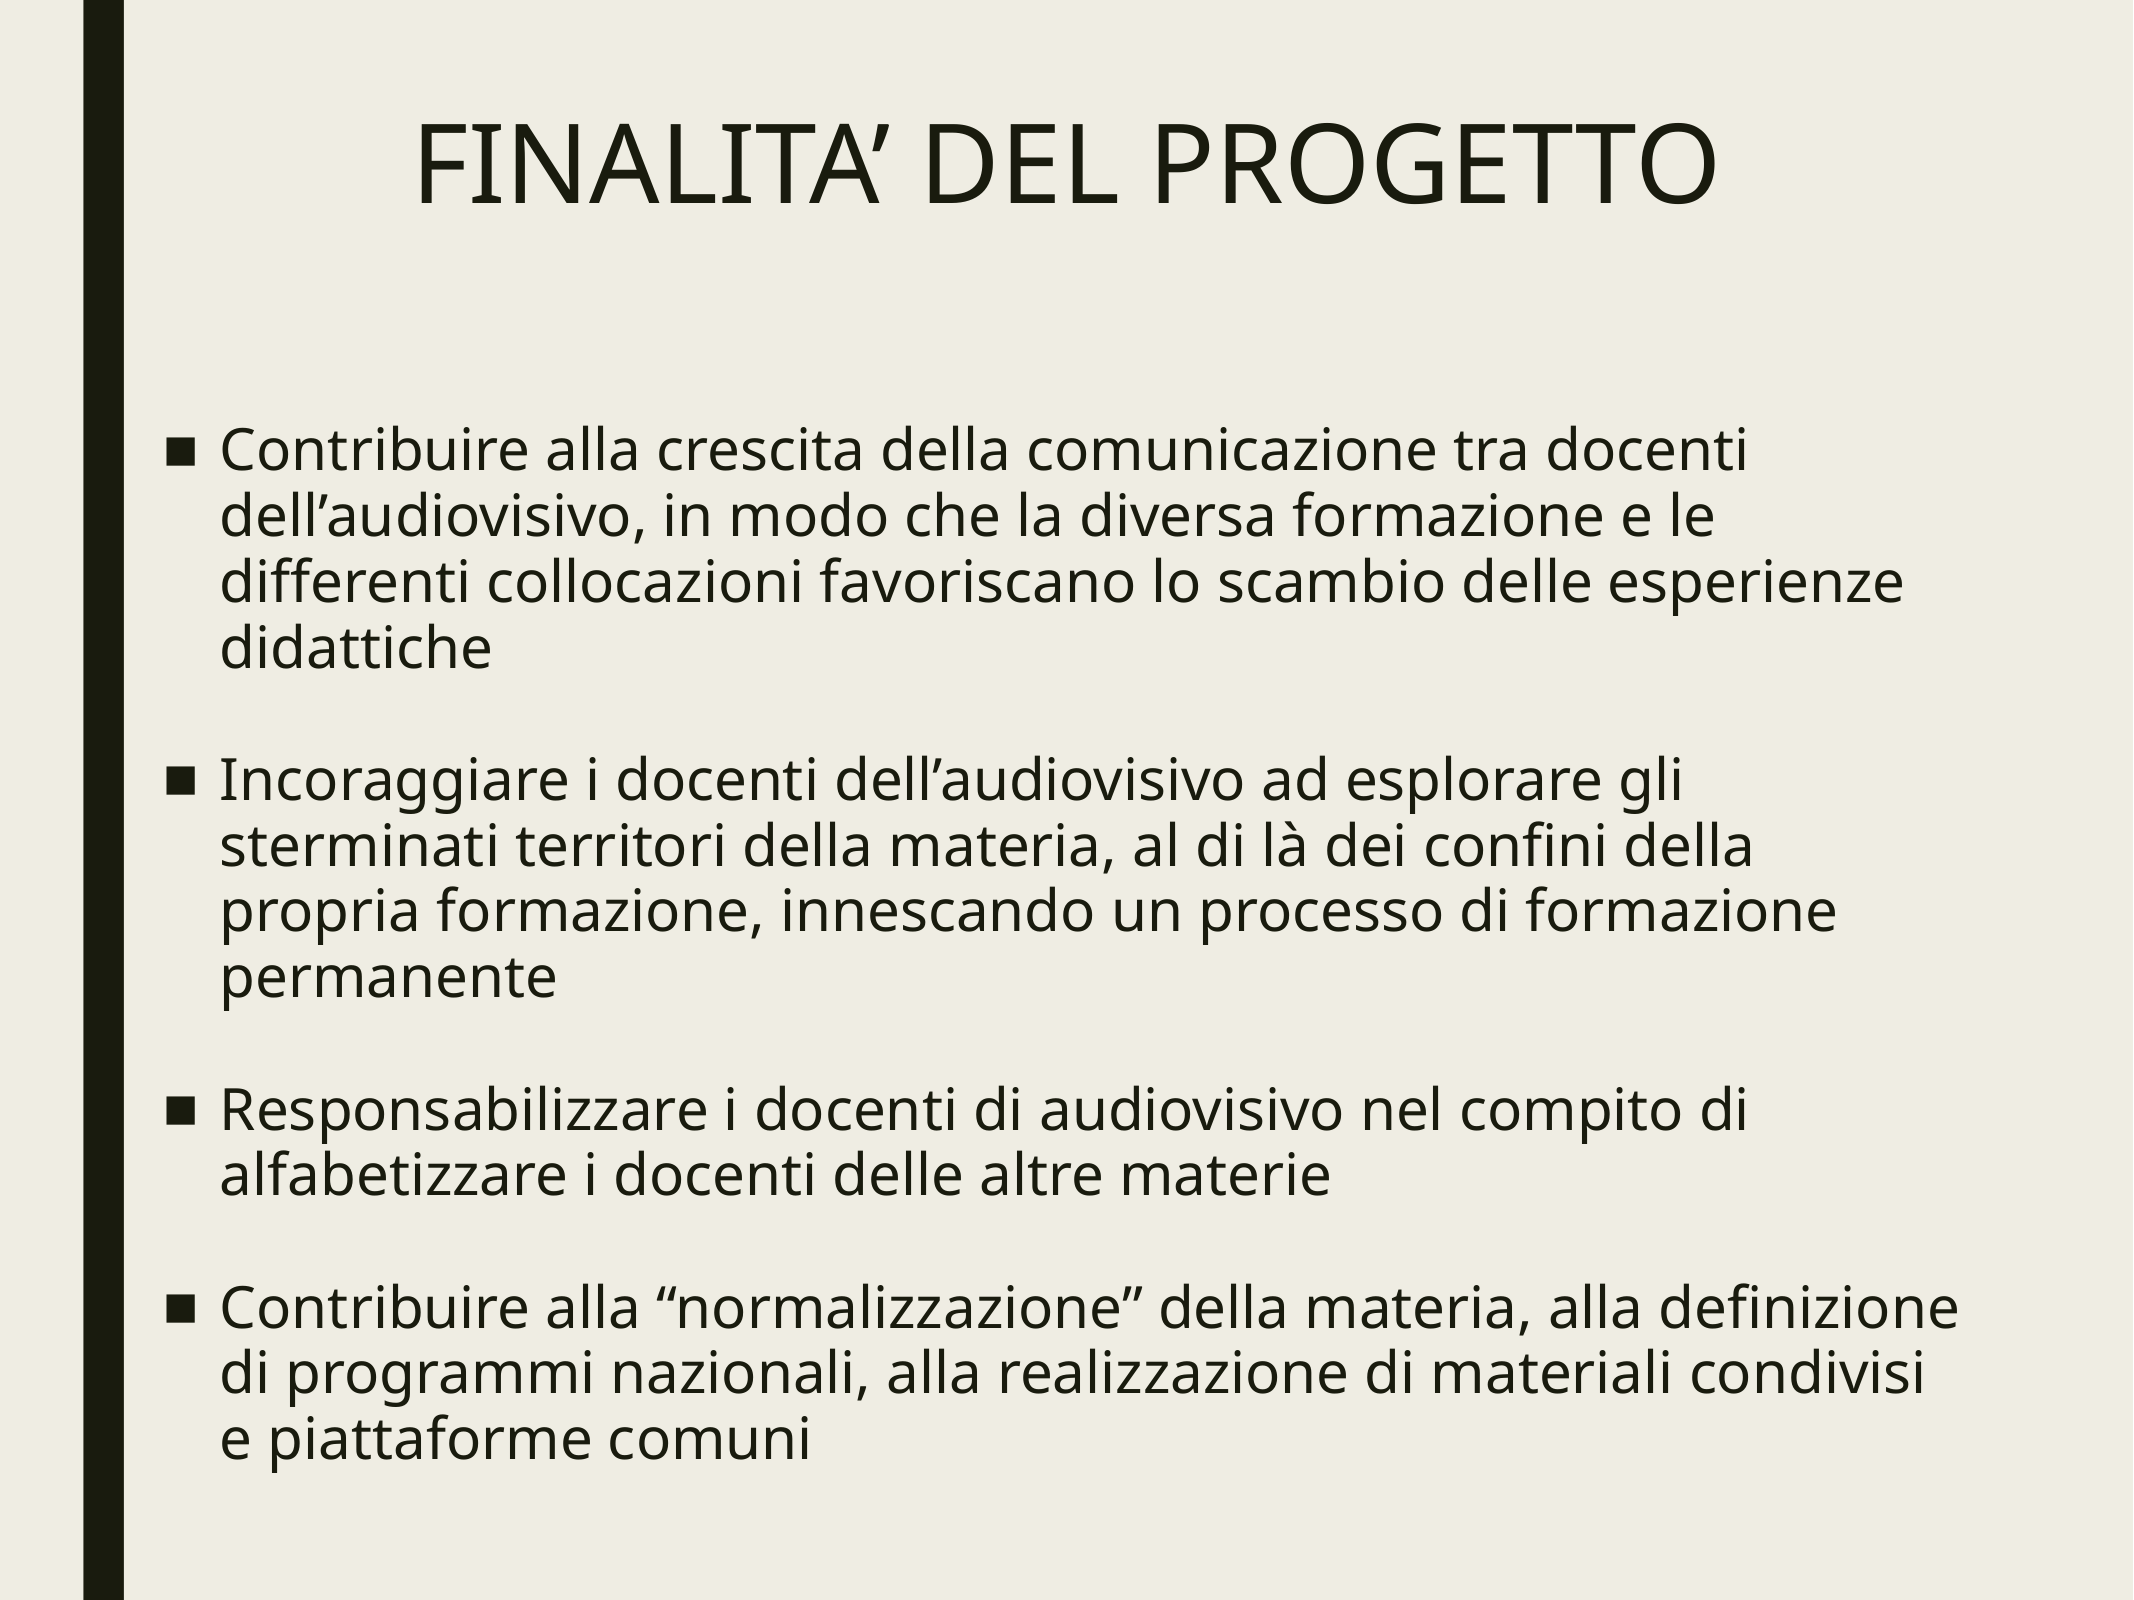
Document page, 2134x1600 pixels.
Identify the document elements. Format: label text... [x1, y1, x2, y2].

title FINALITA’ DEL PROGETTO [155, 101, 1978, 255]
list Contribuire alla crescita della comunicazione tra docenti dell’audiovisivo, in modo che la diversa formazione e le differenti collocazioni favoriscano lo scambio delle esperienze didattiche Incoraggiare i docenti dell’audiovisivo ad esplorare gli sterminati territori della materia, al di là dei confini della propria formazione, innescando un processo di formazione permanente Responsabilizzare i docenti di audiovisivo nel compito di alfabetizzare i docenti delle altre materie Contribuire alla “normalizzazione” della materia, alla definizione di programmi nazionali, alla realizzazione di materiali condivisi e piattaforme comuni [155, 410, 1978, 1457]
